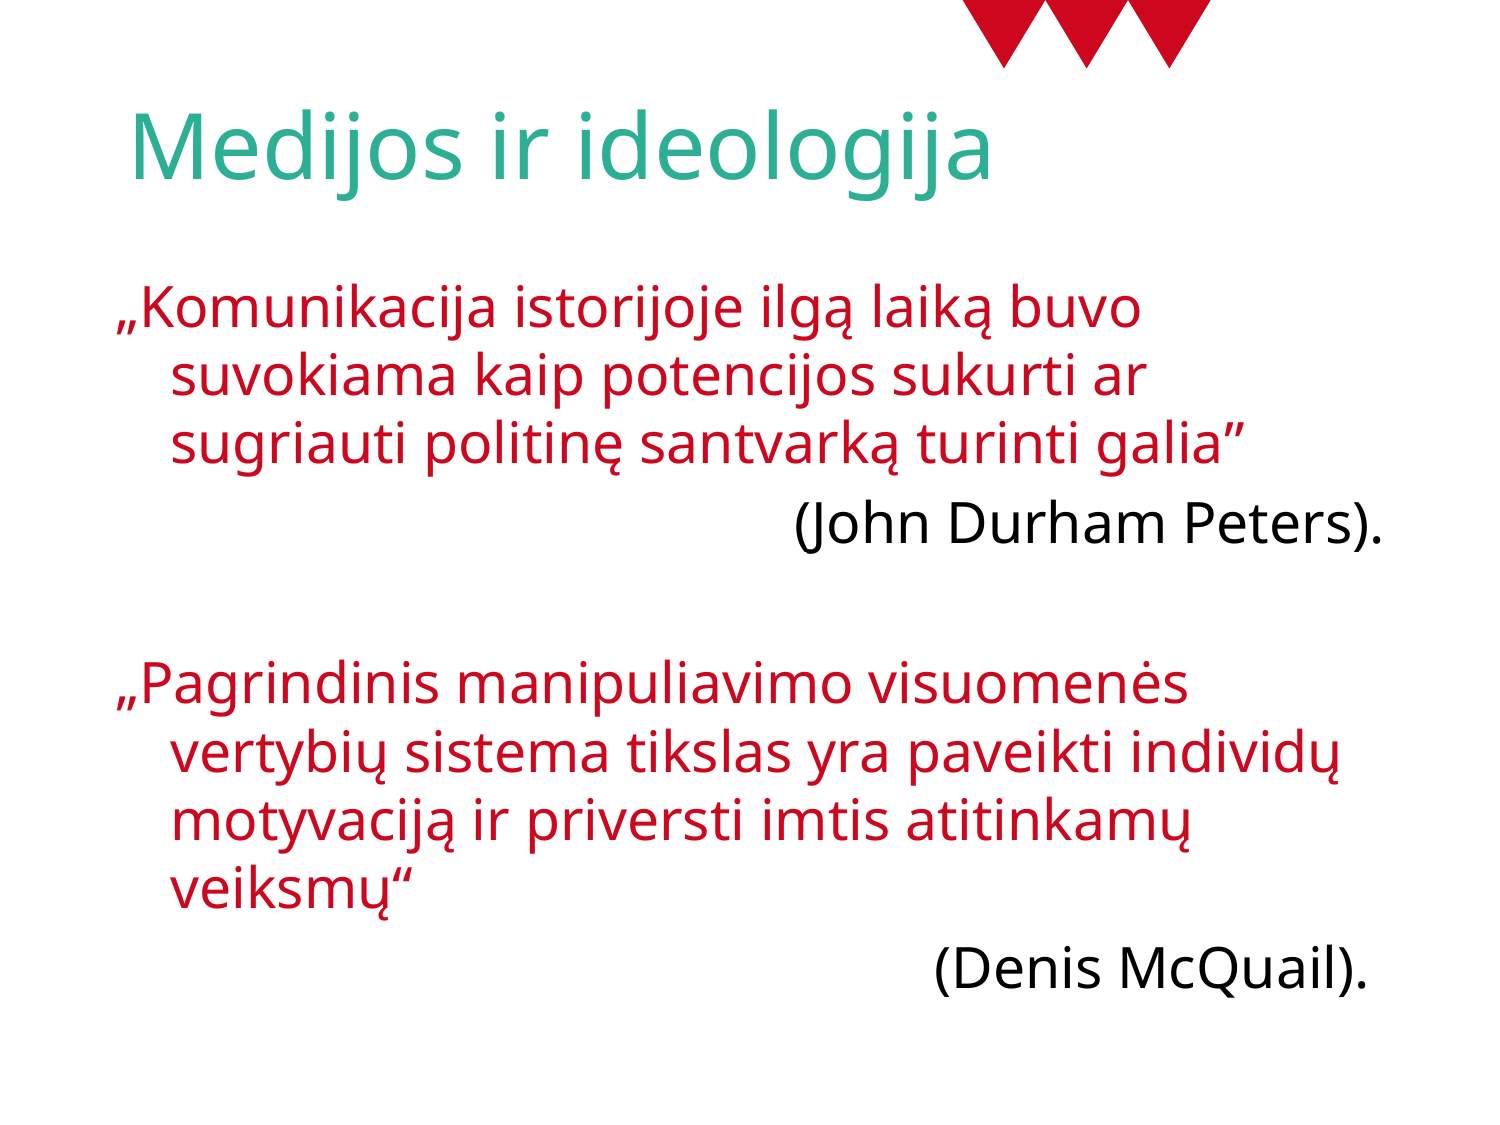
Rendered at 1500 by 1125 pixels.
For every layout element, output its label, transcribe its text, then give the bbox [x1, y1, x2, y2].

list „Komunikacija istorijoje ilgą laiką buvo suvokiama kaip potencijos sukurti ar sugriauti politinę santvarką turinti galia” (John Durham Peters). „Pagrindinis manipuliavimo visuomenės vertybių sistema tikslas yra paveikti individų motyvaciją ir priversti imtis atitinkamų veiksmų“ (Denis McQuail). [100, 262, 1400, 1012]
title Medijos ir ideologija [112, 66, 1388, 220]
